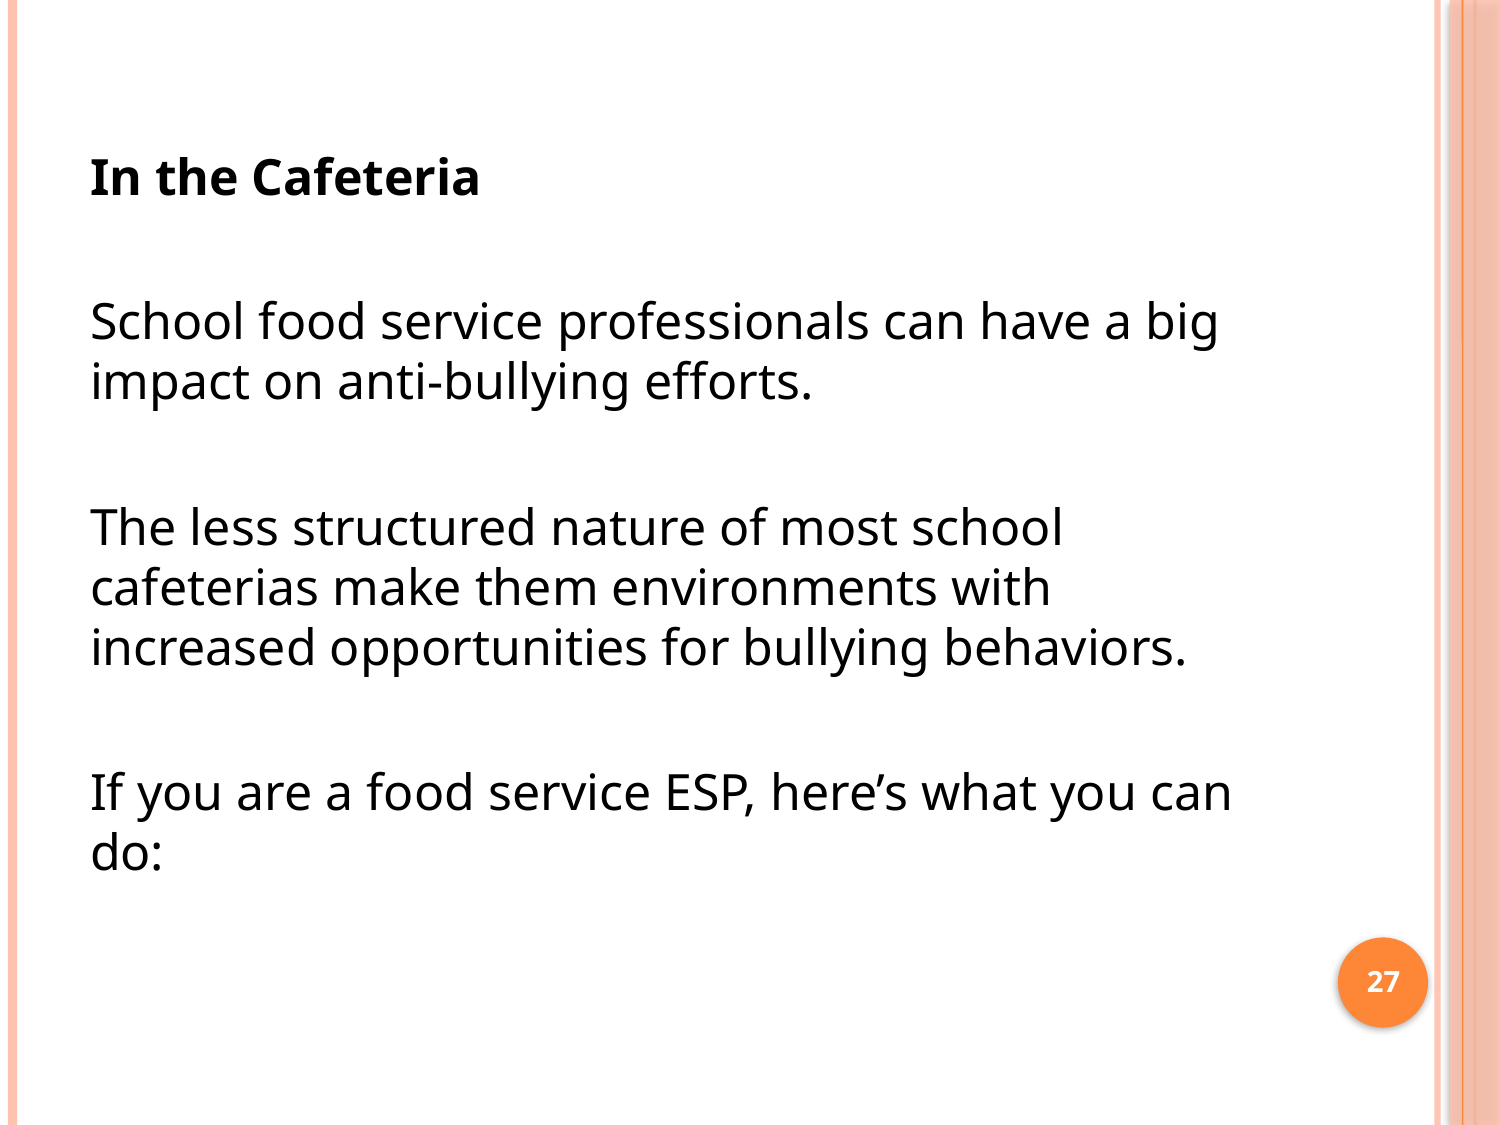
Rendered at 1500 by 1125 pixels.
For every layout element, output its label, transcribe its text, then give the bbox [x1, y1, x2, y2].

list In the Cafeteria School food service professionals can have a big impact on anti-bullying efforts. The less structured nature of most school cafeterias make them environments with increased opportunities for bullying behaviors. If you are a food service ESP, here’s what you can do: [75, 137, 1300, 1062]
slide_number 27 [1333, 940, 1434, 1026]
